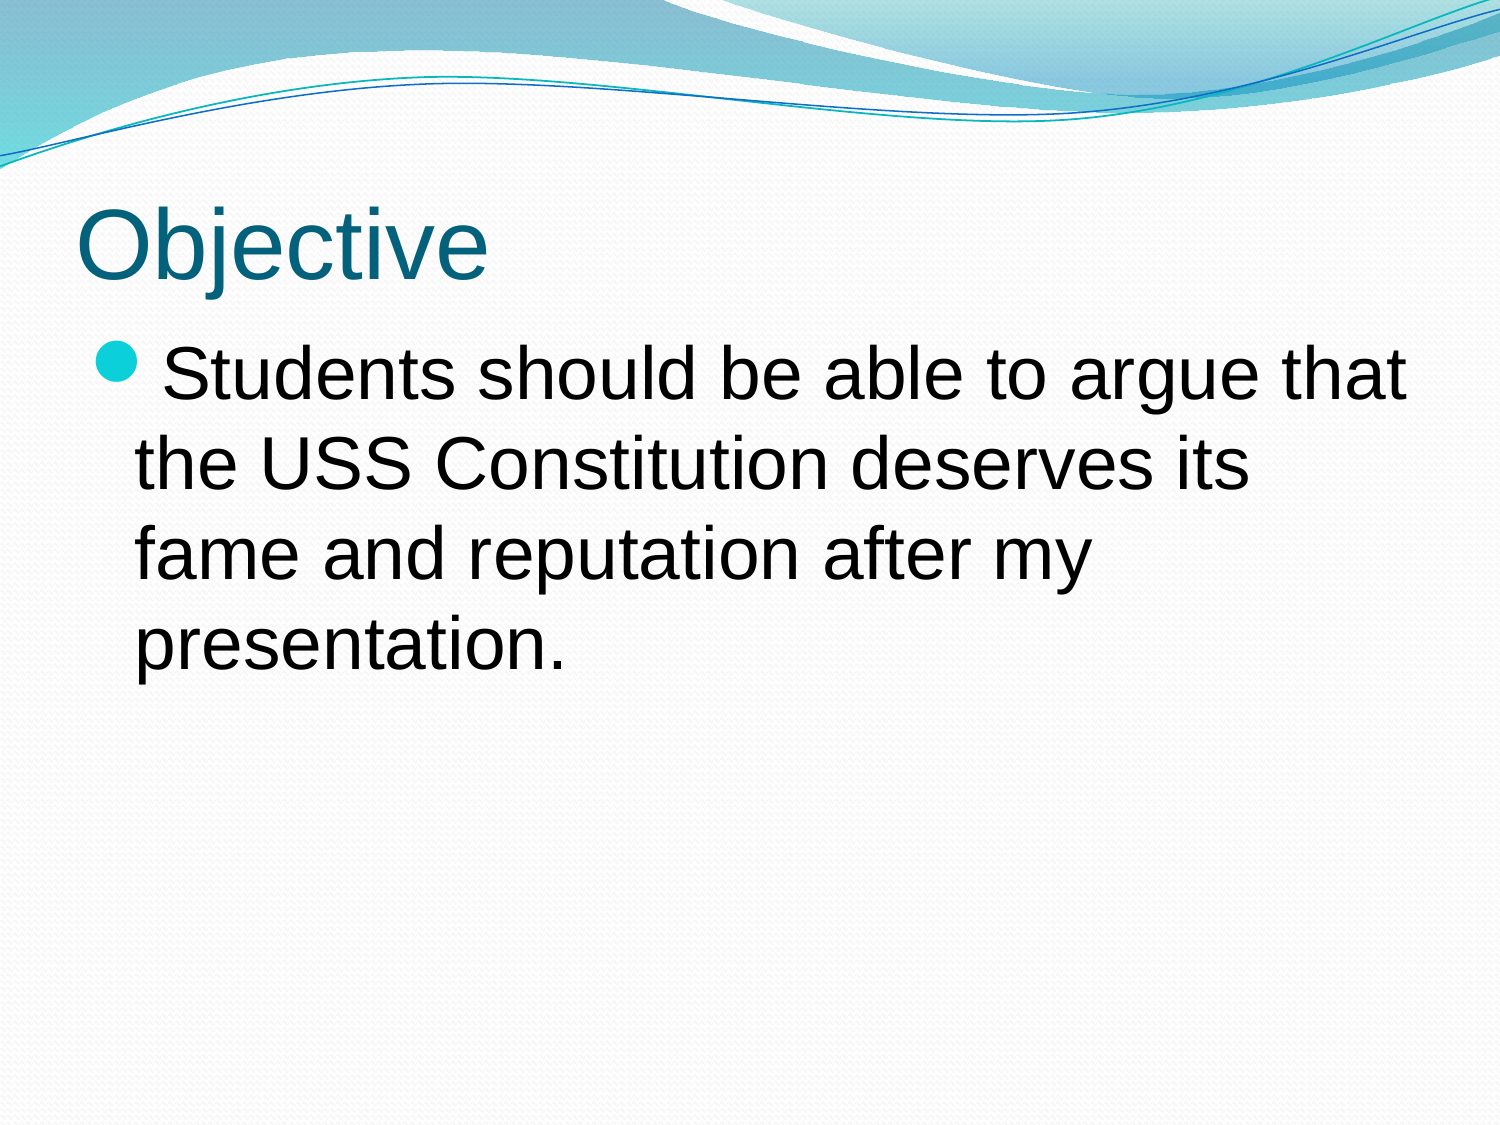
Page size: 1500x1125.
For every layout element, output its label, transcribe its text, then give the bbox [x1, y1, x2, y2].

list Students should be able to argue that the USS Constitution deserves its fame and reputation after my presentation. [75, 317, 1425, 1038]
title Objective [75, 112, 1425, 300]
